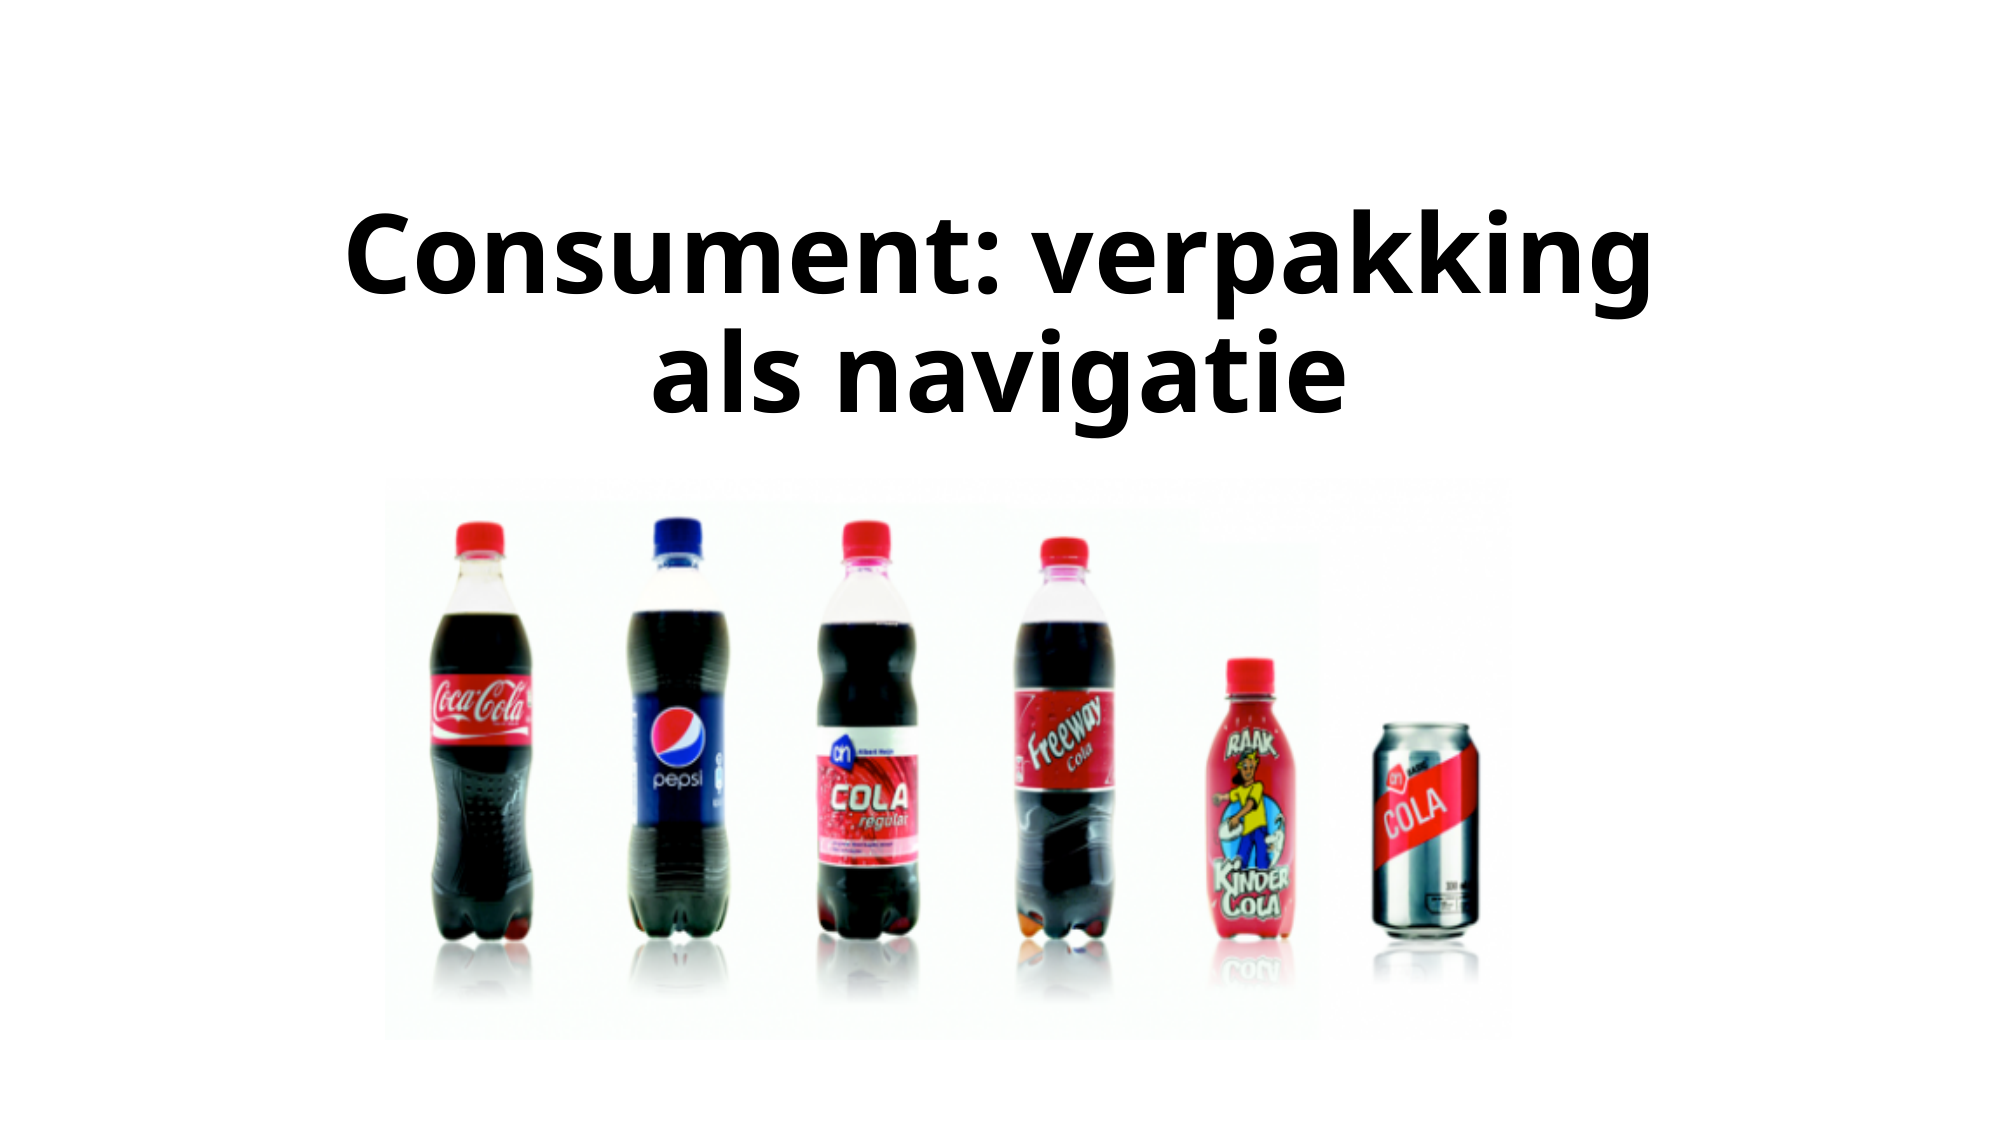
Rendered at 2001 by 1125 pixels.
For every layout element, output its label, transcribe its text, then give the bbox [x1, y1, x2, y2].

title Consument: verpakking als navigatie [249, 184, 1750, 576]
picture [385, 478, 1512, 1040]
